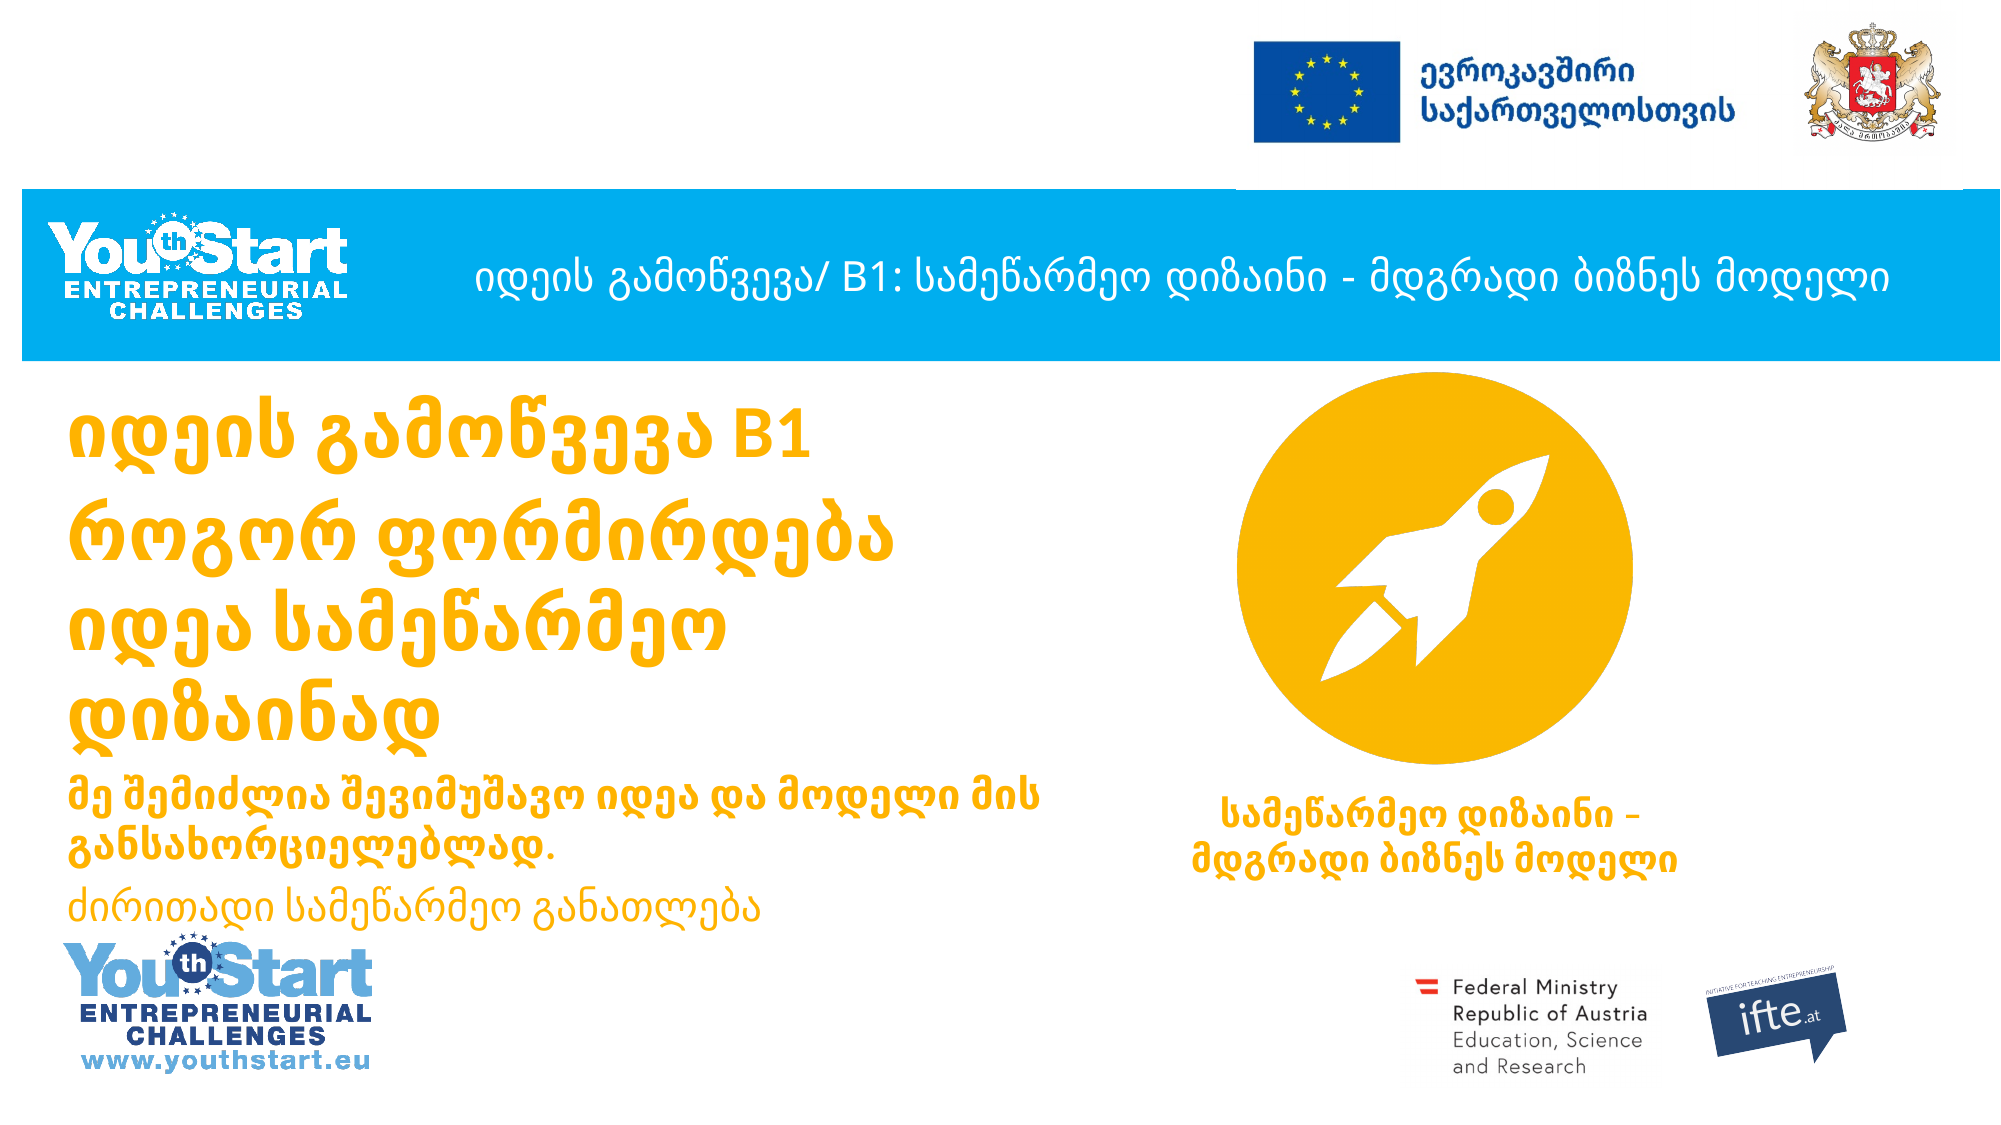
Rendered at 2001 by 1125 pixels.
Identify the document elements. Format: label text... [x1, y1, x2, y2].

text_box სამეწარმეო დიზაინი – მდგრადი ბიზნეს მოდელი [1128, 782, 1743, 888]
picture [63, 931, 372, 1079]
text_box იდეის გამოწვევა B1 როგორ ფორმირდება იდეა სამეწარმეო დიზაინად მე შემიძლია შევიმუშავო იდეა და მოდელი მის განსახორციელებლად. ძირითადი სამეწარმეო განათლება [52, 363, 1066, 950]
picture [298, 229, 346, 273]
picture [226, 303, 241, 319]
picture [244, 282, 256, 297]
picture [203, 282, 216, 297]
picture [288, 303, 301, 319]
picture [183, 282, 197, 297]
picture [233, 229, 292, 273]
picture [222, 282, 236, 297]
picture [1705, 964, 1847, 1064]
picture [173, 303, 185, 319]
picture [154, 222, 232, 274]
picture [1171, 362, 1699, 830]
picture [125, 239, 159, 273]
picture [164, 282, 177, 297]
picture [1236, 0, 1963, 189]
picture [111, 303, 125, 319]
picture [105, 282, 120, 297]
picture [262, 282, 277, 298]
picture [284, 282, 297, 297]
picture [66, 282, 79, 297]
picture [145, 282, 158, 297]
picture [190, 303, 202, 319]
picture [151, 303, 168, 319]
picture [248, 303, 263, 319]
picture [269, 303, 282, 319]
picture [335, 282, 346, 297]
picture [1400, 964, 1662, 1088]
text_box იდეის გამოწვევა/ B1: სამეწარმეო დიზაინი - მდგრადი ბიზნეს მოდელი [21, 188, 2000, 362]
picture [126, 282, 139, 297]
picture [208, 303, 221, 319]
picture [85, 282, 100, 297]
picture [314, 282, 329, 297]
picture [49, 223, 97, 272]
picture [86, 239, 122, 273]
picture [131, 303, 146, 319]
